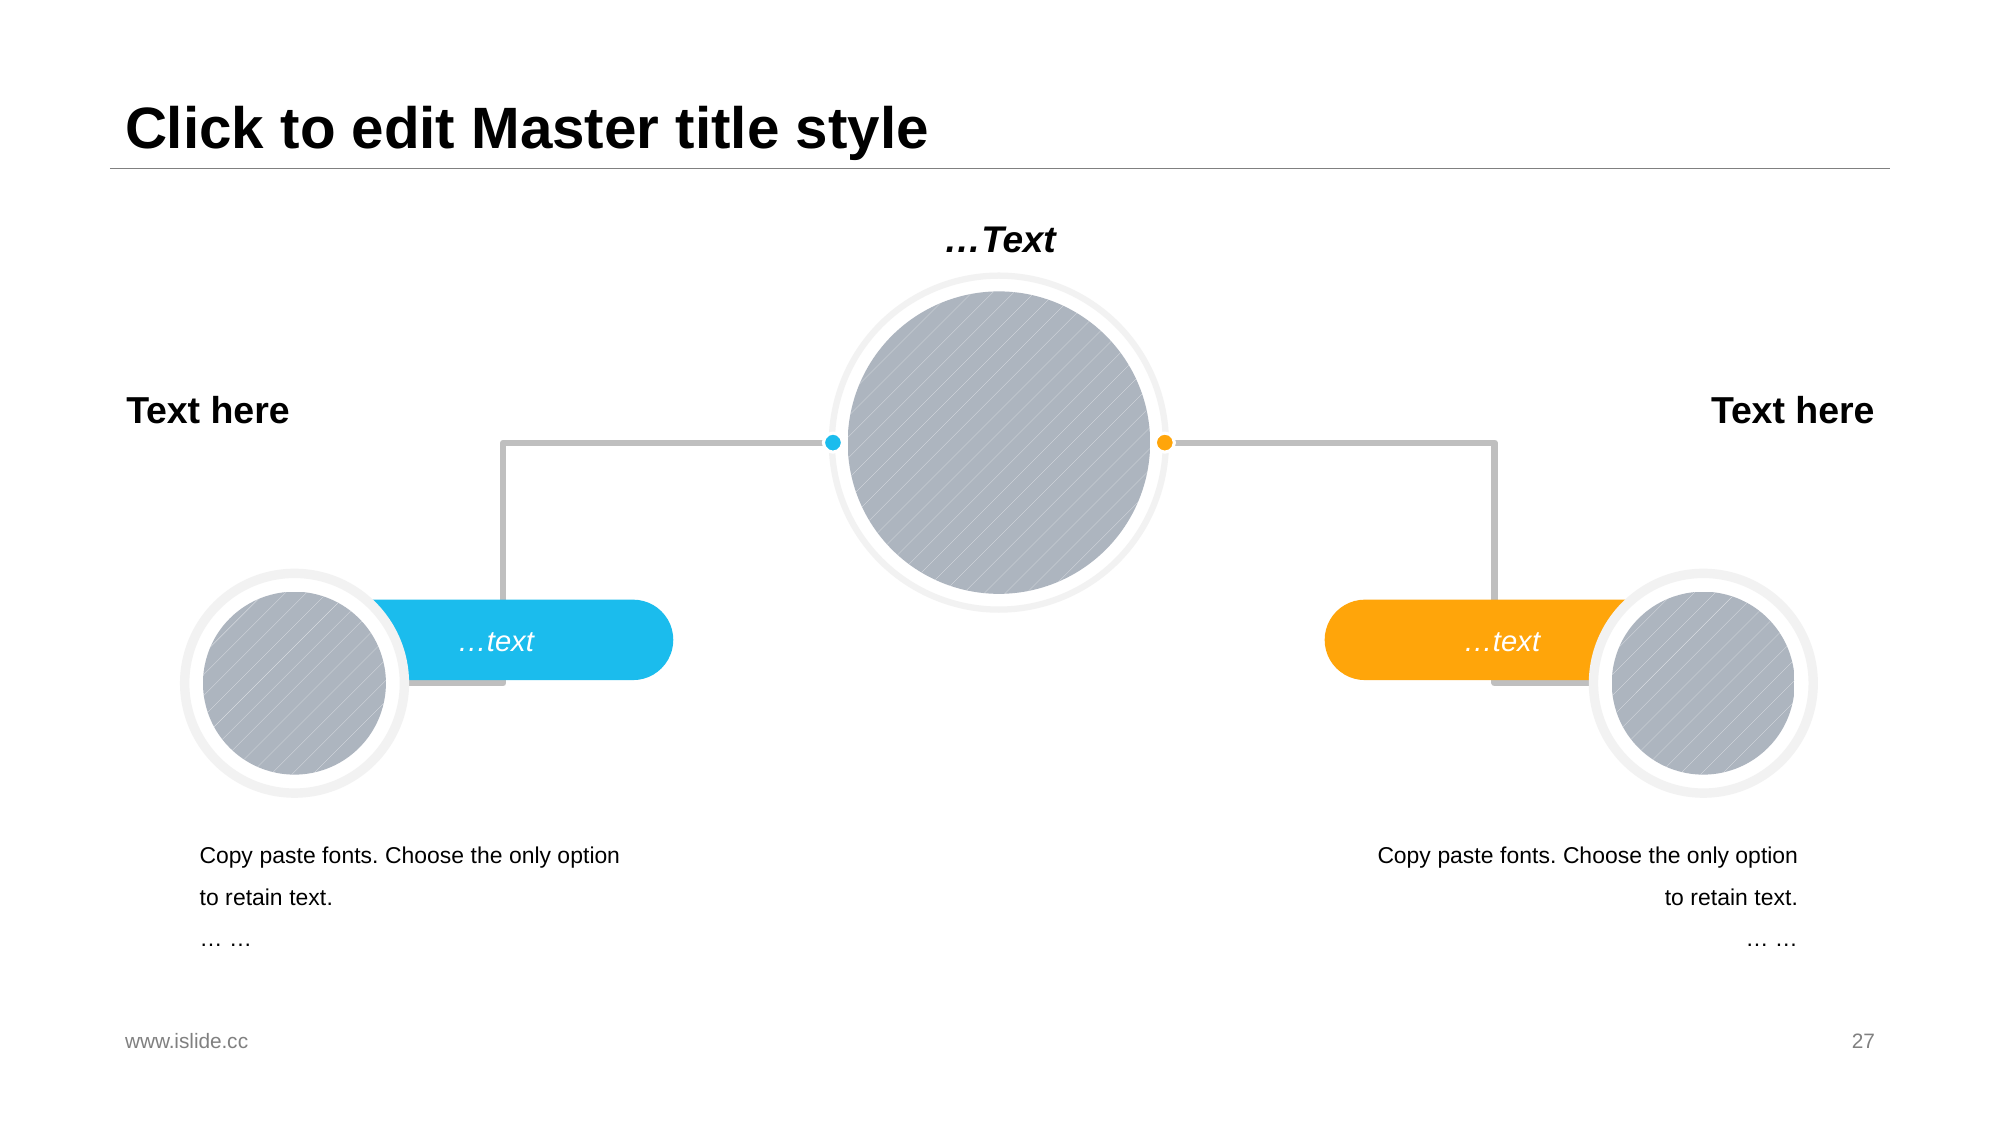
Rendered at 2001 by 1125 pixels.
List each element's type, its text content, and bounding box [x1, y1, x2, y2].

title Click to edit Master title style [109, 0, 1890, 169]
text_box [111, 185, 1890, 1009]
footer www.islide.cc [109, 1023, 790, 1058]
slide_number 27 [1412, 1023, 1890, 1058]
